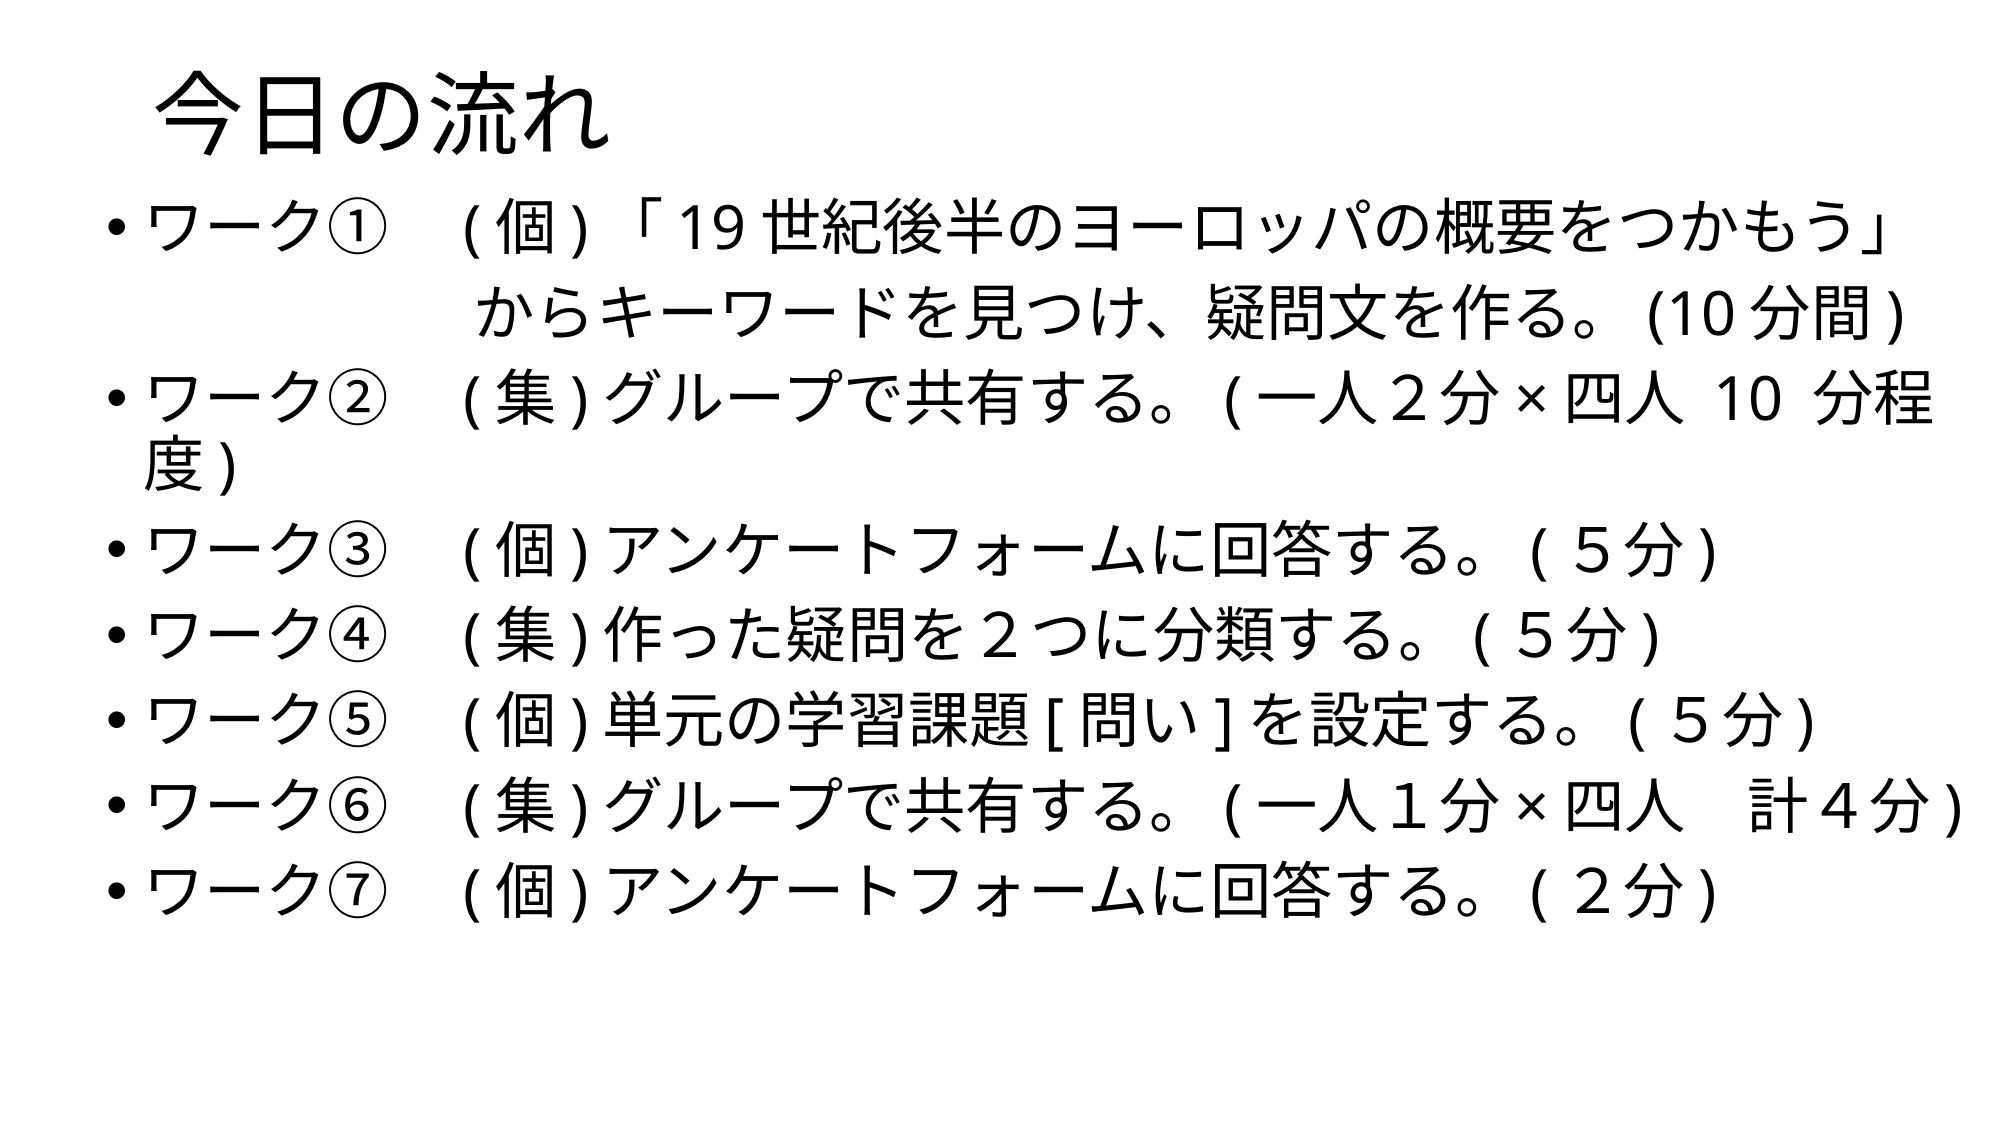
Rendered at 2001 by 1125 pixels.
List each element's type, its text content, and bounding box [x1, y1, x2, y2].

title 今日の流れ [137, 10, 1863, 189]
list ワーク① (個)「19世紀後半のヨーロッパの概要をつかもう」 からキーワードを見つけ、疑問文を作る。(10分間) ワーク② (集)グループで共有する。(一人２分×四人 10 分程度) ワーク③ (個)アンケートフォームに回答する。(５分) ワーク④ (集)作った疑問を２つに分類する。(５分) ワーク⑤ (個)単元の学習課題[問い]を設定する。(５分) ワーク⑥ (集)グループで共有する。(一人１分×四人 計４分) ワーク⑦ (個)アンケートフォームに回答する。(２分) [91, 189, 2000, 948]
